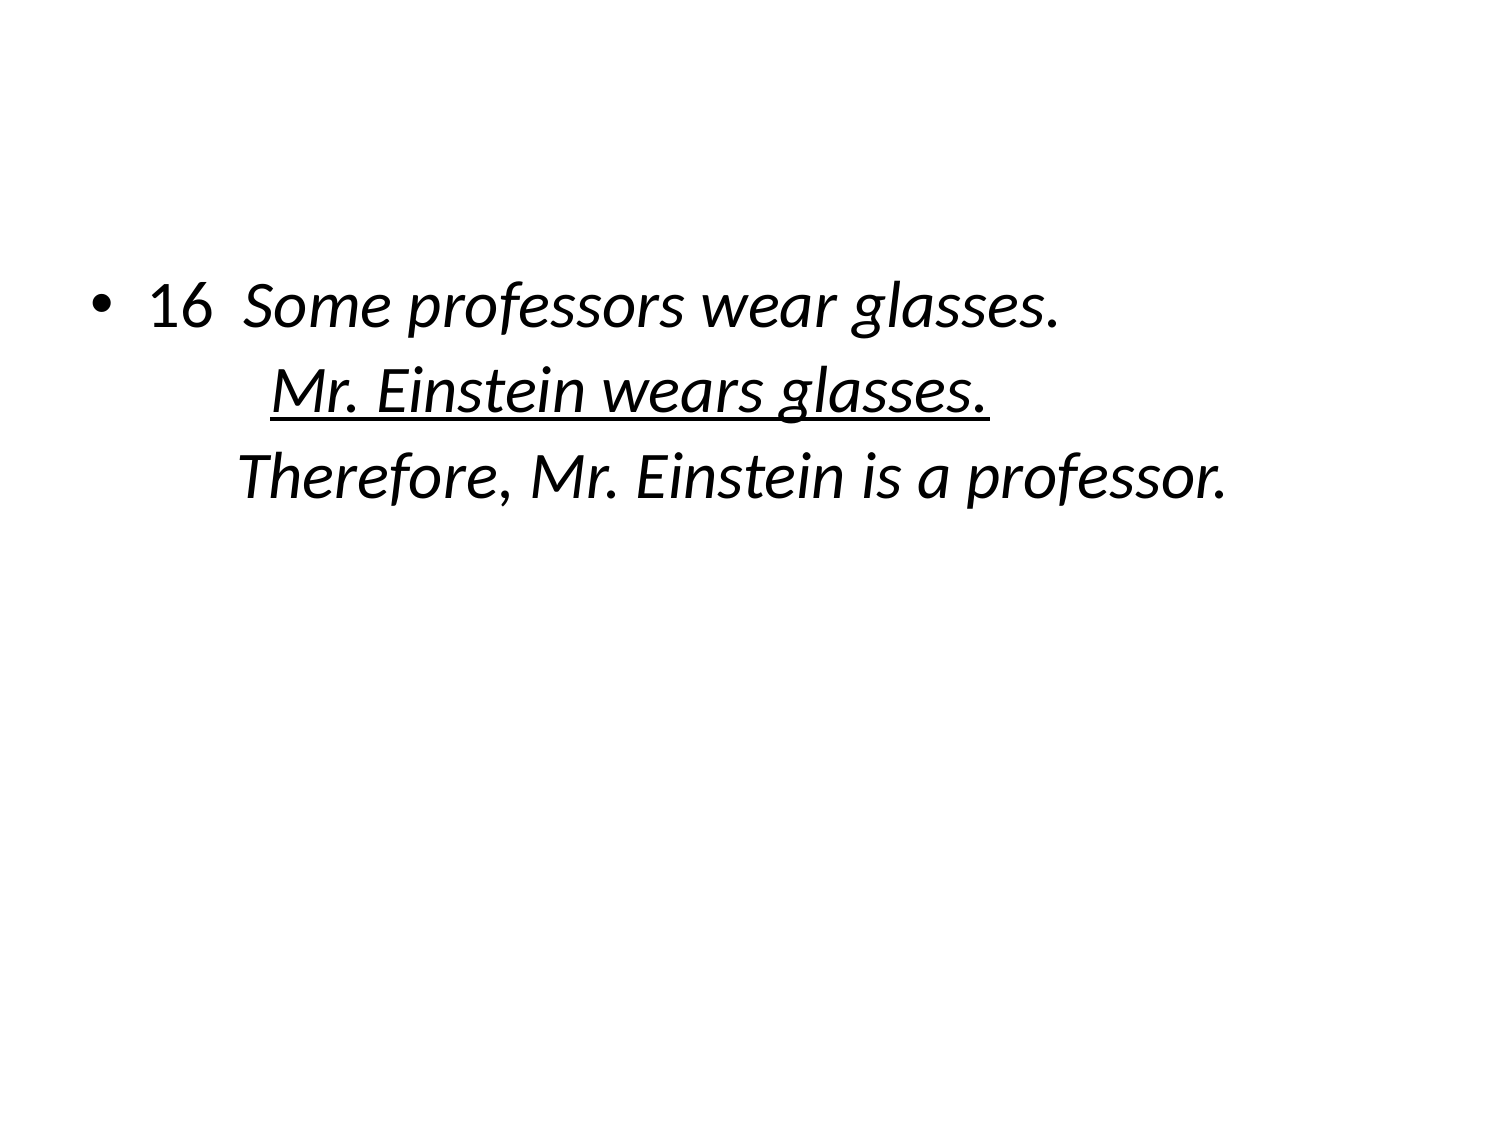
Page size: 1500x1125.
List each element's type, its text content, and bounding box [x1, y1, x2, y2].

list 16 Some professors wear glasses. Mr. Einstein wears glasses. Therefore, Mr. Einstein is a professor. [75, 262, 1425, 1005]
